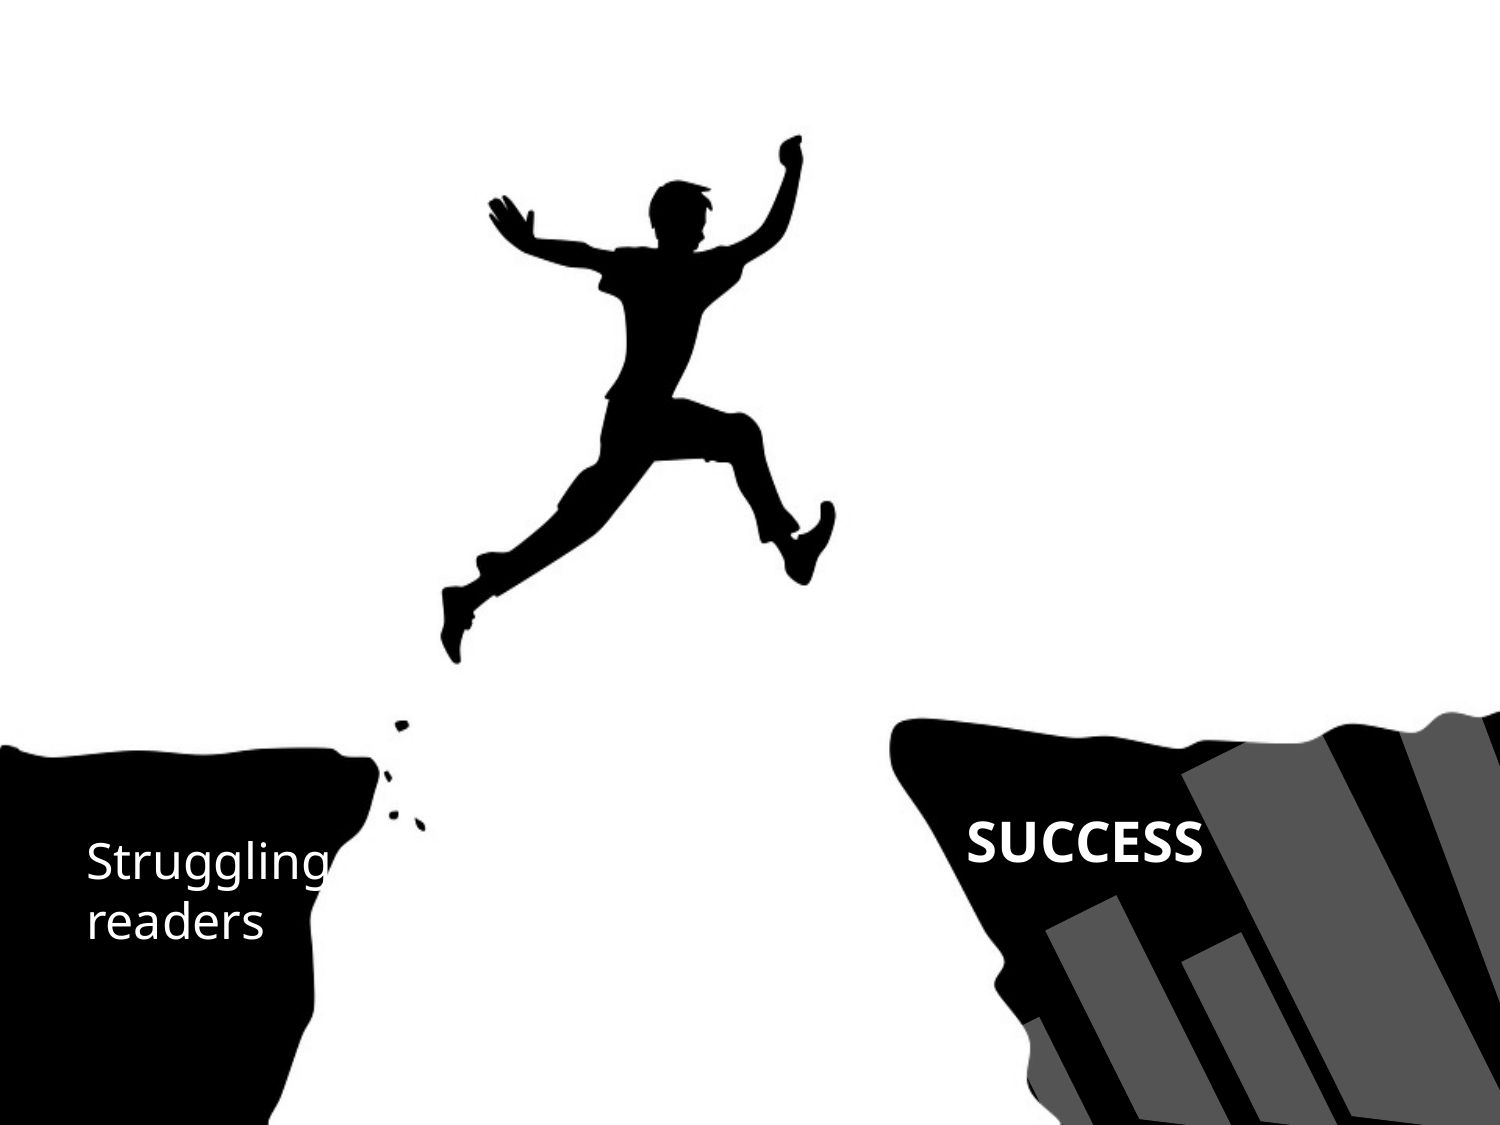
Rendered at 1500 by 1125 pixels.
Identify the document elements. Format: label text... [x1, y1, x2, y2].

picture [0, 0, 1500, 1125]
title SUCCESS [951, 752, 1243, 889]
title Struggling readers [71, 776, 362, 965]
